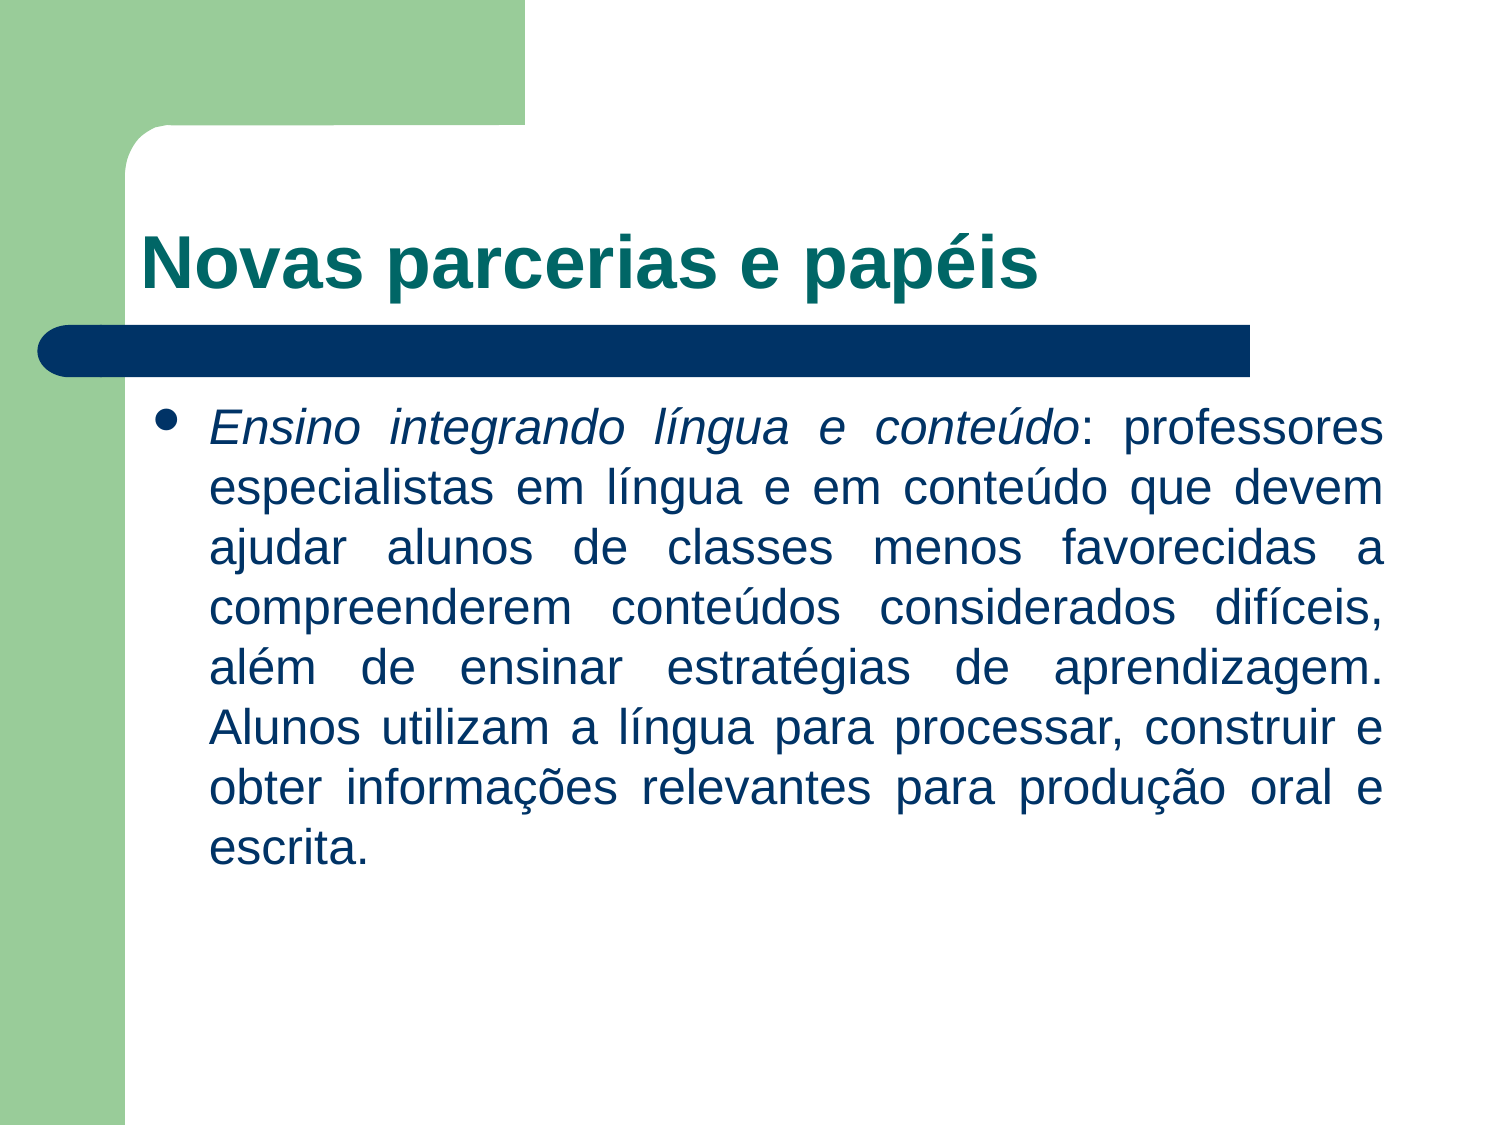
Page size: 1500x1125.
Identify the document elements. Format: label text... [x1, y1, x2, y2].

list Ensino integrando língua e conteúdo: professores especialistas em língua e em conteúdo que devem ajudar alunos de classes menos favorecidas a compreenderem conteúdos considerados difíceis, além de ensinar estratégias de aprendizagem. Alunos utilizam a língua para processar, construir e obter informações relevantes para produção oral e escrita. [137, 387, 1400, 999]
title Novas parcerias e papéis [124, 124, 1426, 313]
